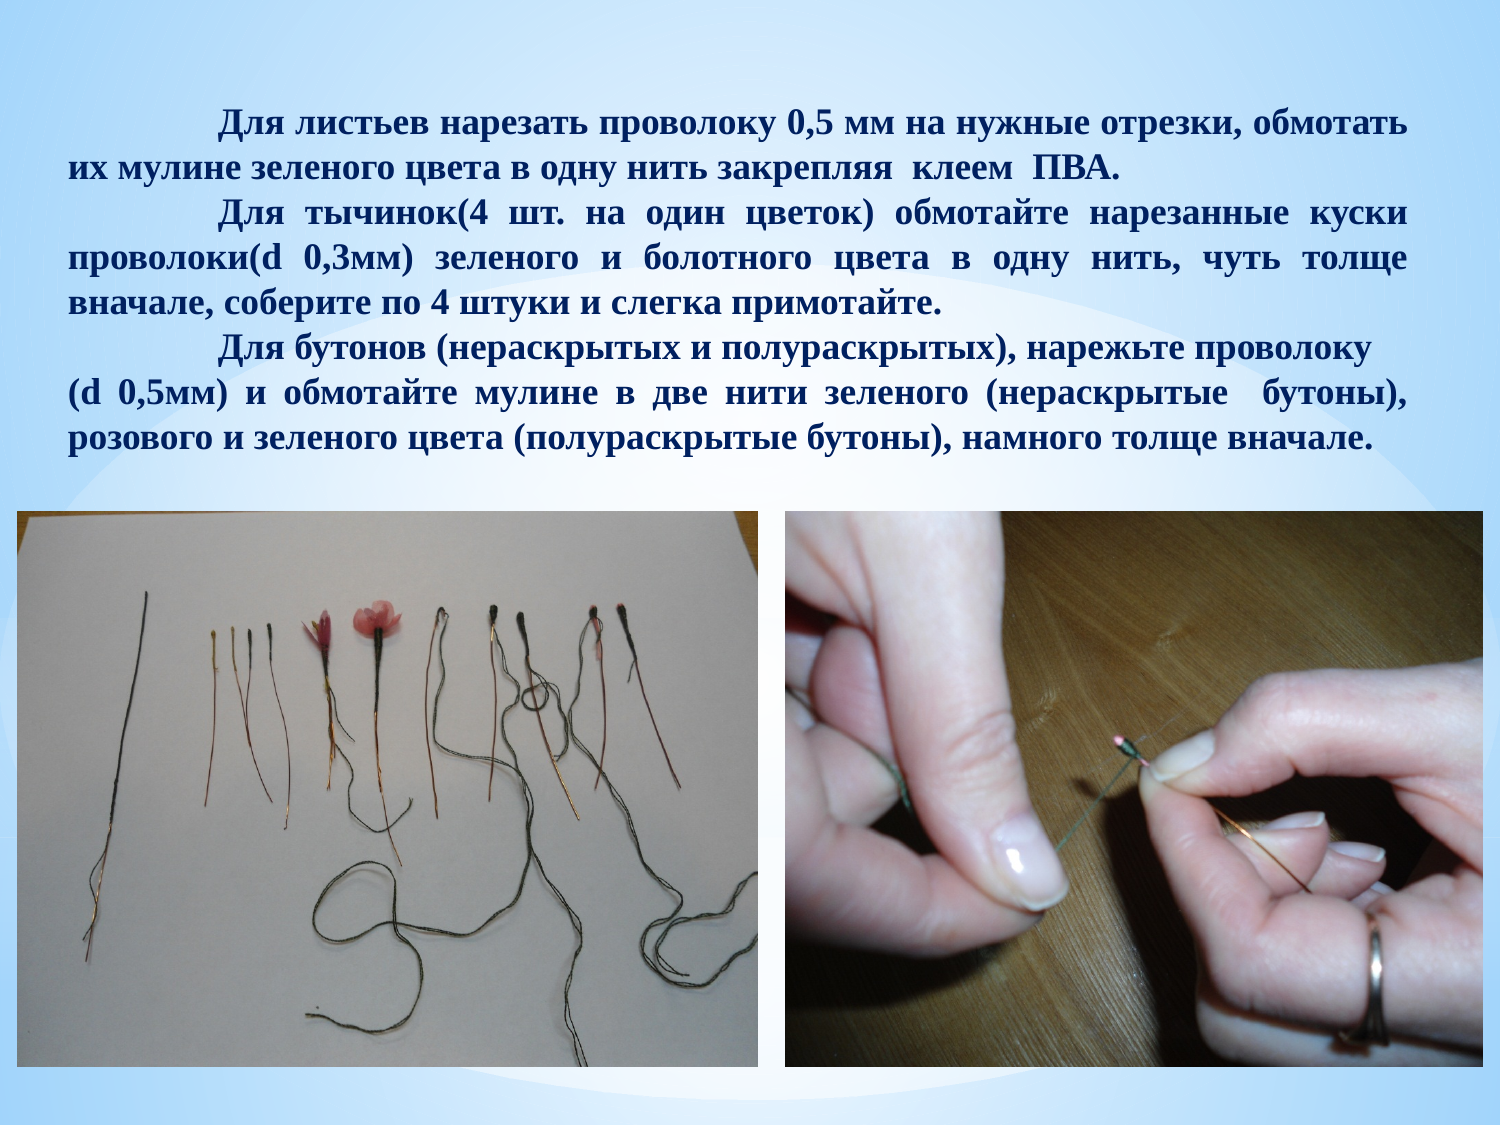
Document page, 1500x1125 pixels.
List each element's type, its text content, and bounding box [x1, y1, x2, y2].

picture [785, 510, 1483, 1067]
text_box Для листьев нарезать проволоку 0,5 мм на нужные отрезки, обмотать их мулине зеленого цвета в одну нить закрепляя клеем ПВА. Для тычинок(4 шт. на один цветок) обмотайте нарезанные куски проволоки(d 0,3мм) зеленого и болотного цвета в одну нить, чуть толще вначале, соберите по 4 штуки и слегка примотайте. Для бутонов (нераскрытых и полураскрытых), нарежьте проволоку (d 0,5мм) и обмотайте мулине в две нити зеленого (нераскрытые бутоны), розового и зеленого цвета (полураскрытые бутоны), намного толще вначале. [53, 89, 1424, 465]
picture [17, 510, 759, 1067]
